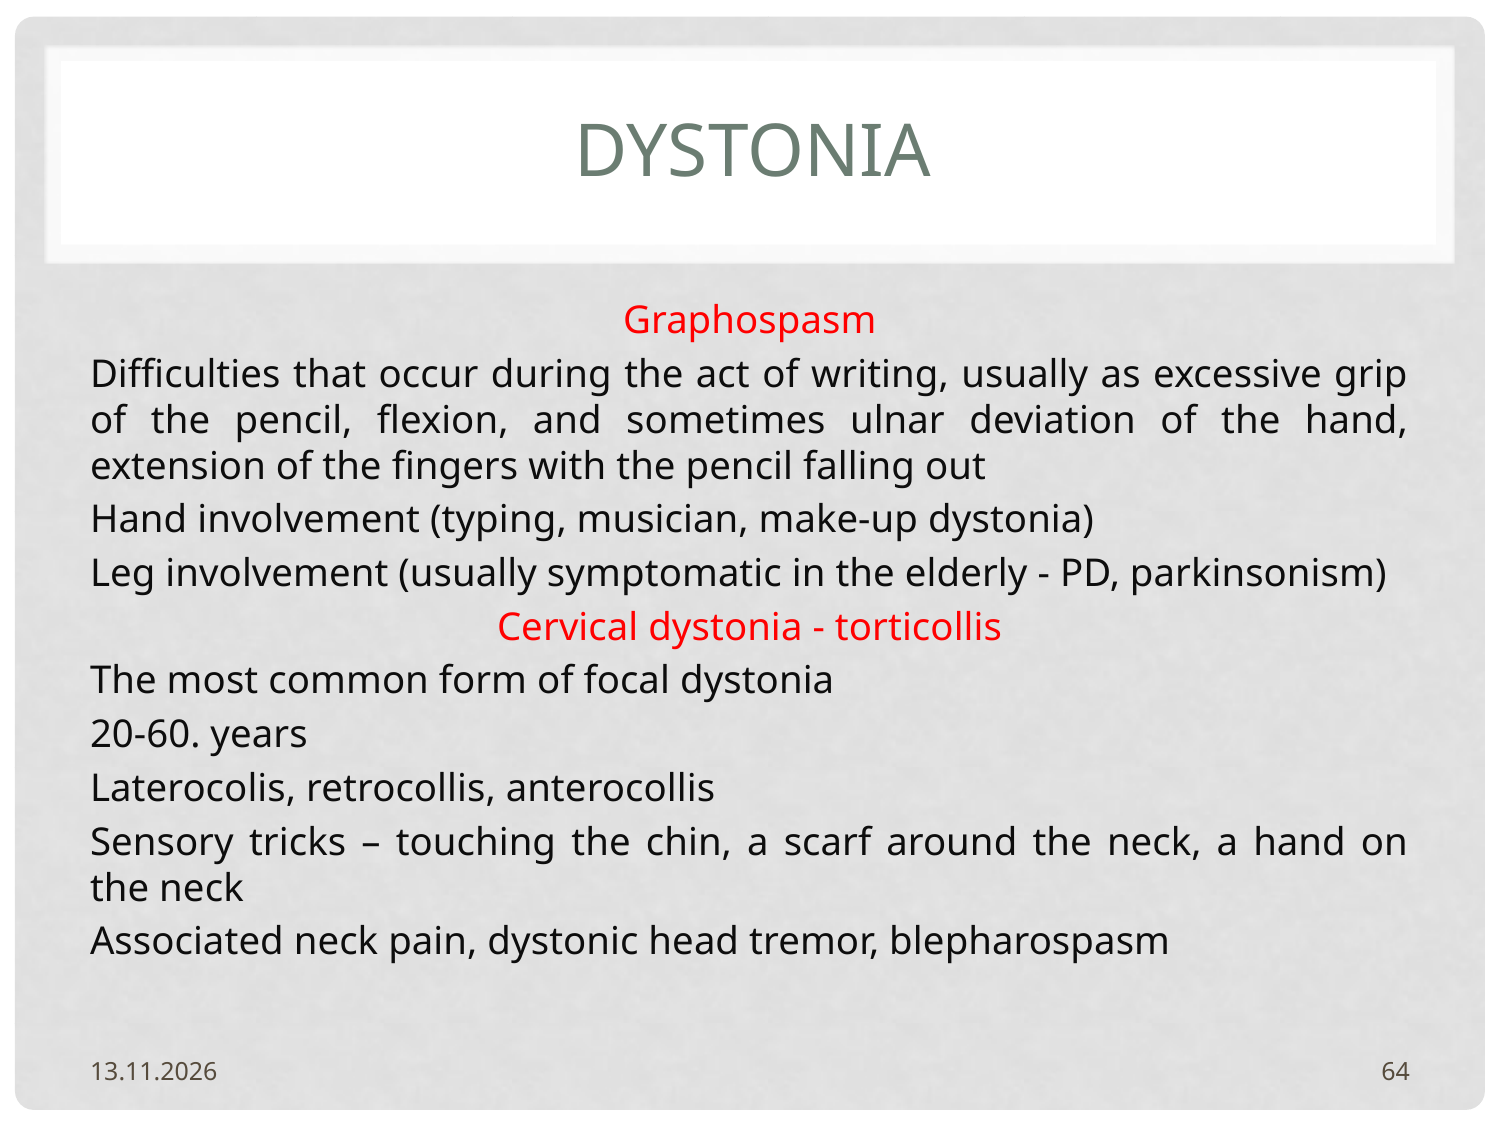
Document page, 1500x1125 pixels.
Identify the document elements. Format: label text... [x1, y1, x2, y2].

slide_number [75, 1042, 425, 1103]
title DYSTONIA [75, 62, 1431, 233]
slide_number 64 [1074, 1042, 1425, 1103]
list Graphospasm Difficulties that occur during the act of writing, usually as excessive grip of the pencil, flexion, and sometimes ulnar deviation of the hand, extension of the fingers with the pencil falling out Hand involvement (typing, musician, make-up dystonia) Leg involvement (usually symptomatic in the elderly - PD, parkinsonism) Cervical dystonia - torticollis The most common form of focal dystonia 20-60. years Laterocolis, retrocollis, anterocollis Sensory tricks – touching the chin, a scarf around the neck, a hand on the neck Associated neck pain, dystonic head tremor, blepharospasm [75, 287, 1425, 1005]
